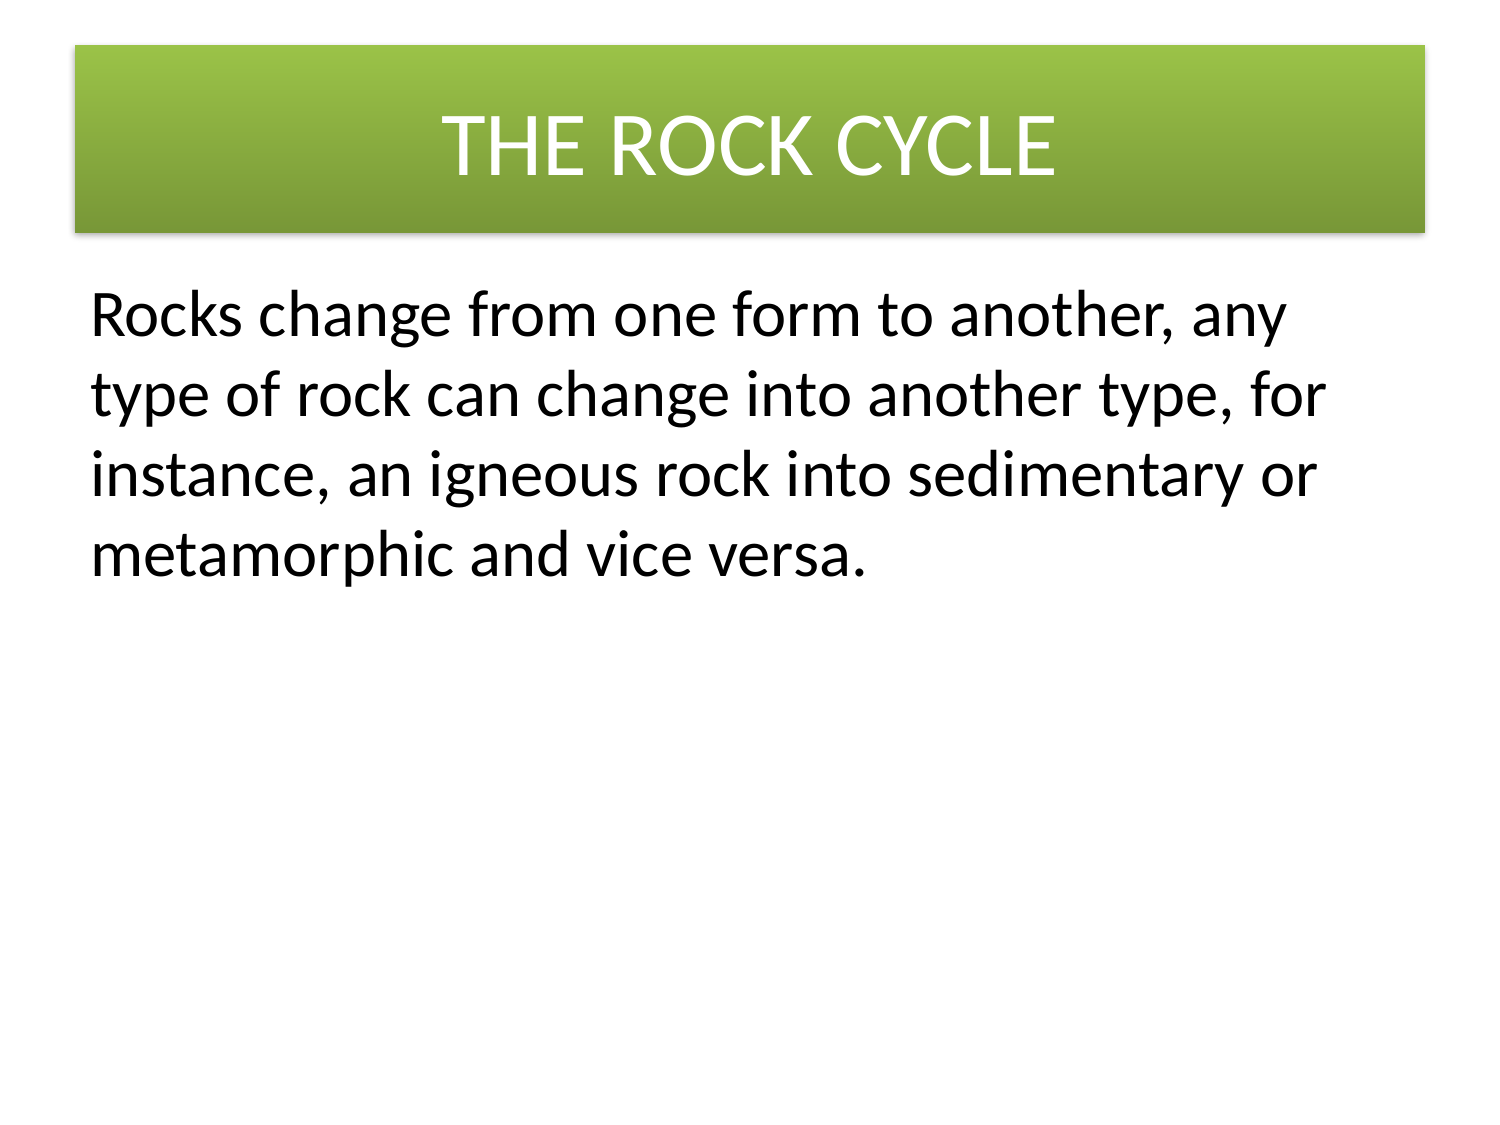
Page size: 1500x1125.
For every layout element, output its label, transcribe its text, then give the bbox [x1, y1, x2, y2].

title THE ROCK CYCLE [75, 45, 1425, 233]
list Rocks change from one form to another, any type of rock can change into another type, for instance, an igneous rock into sedimentary or metamorphic and vice versa. [75, 262, 1425, 1005]
